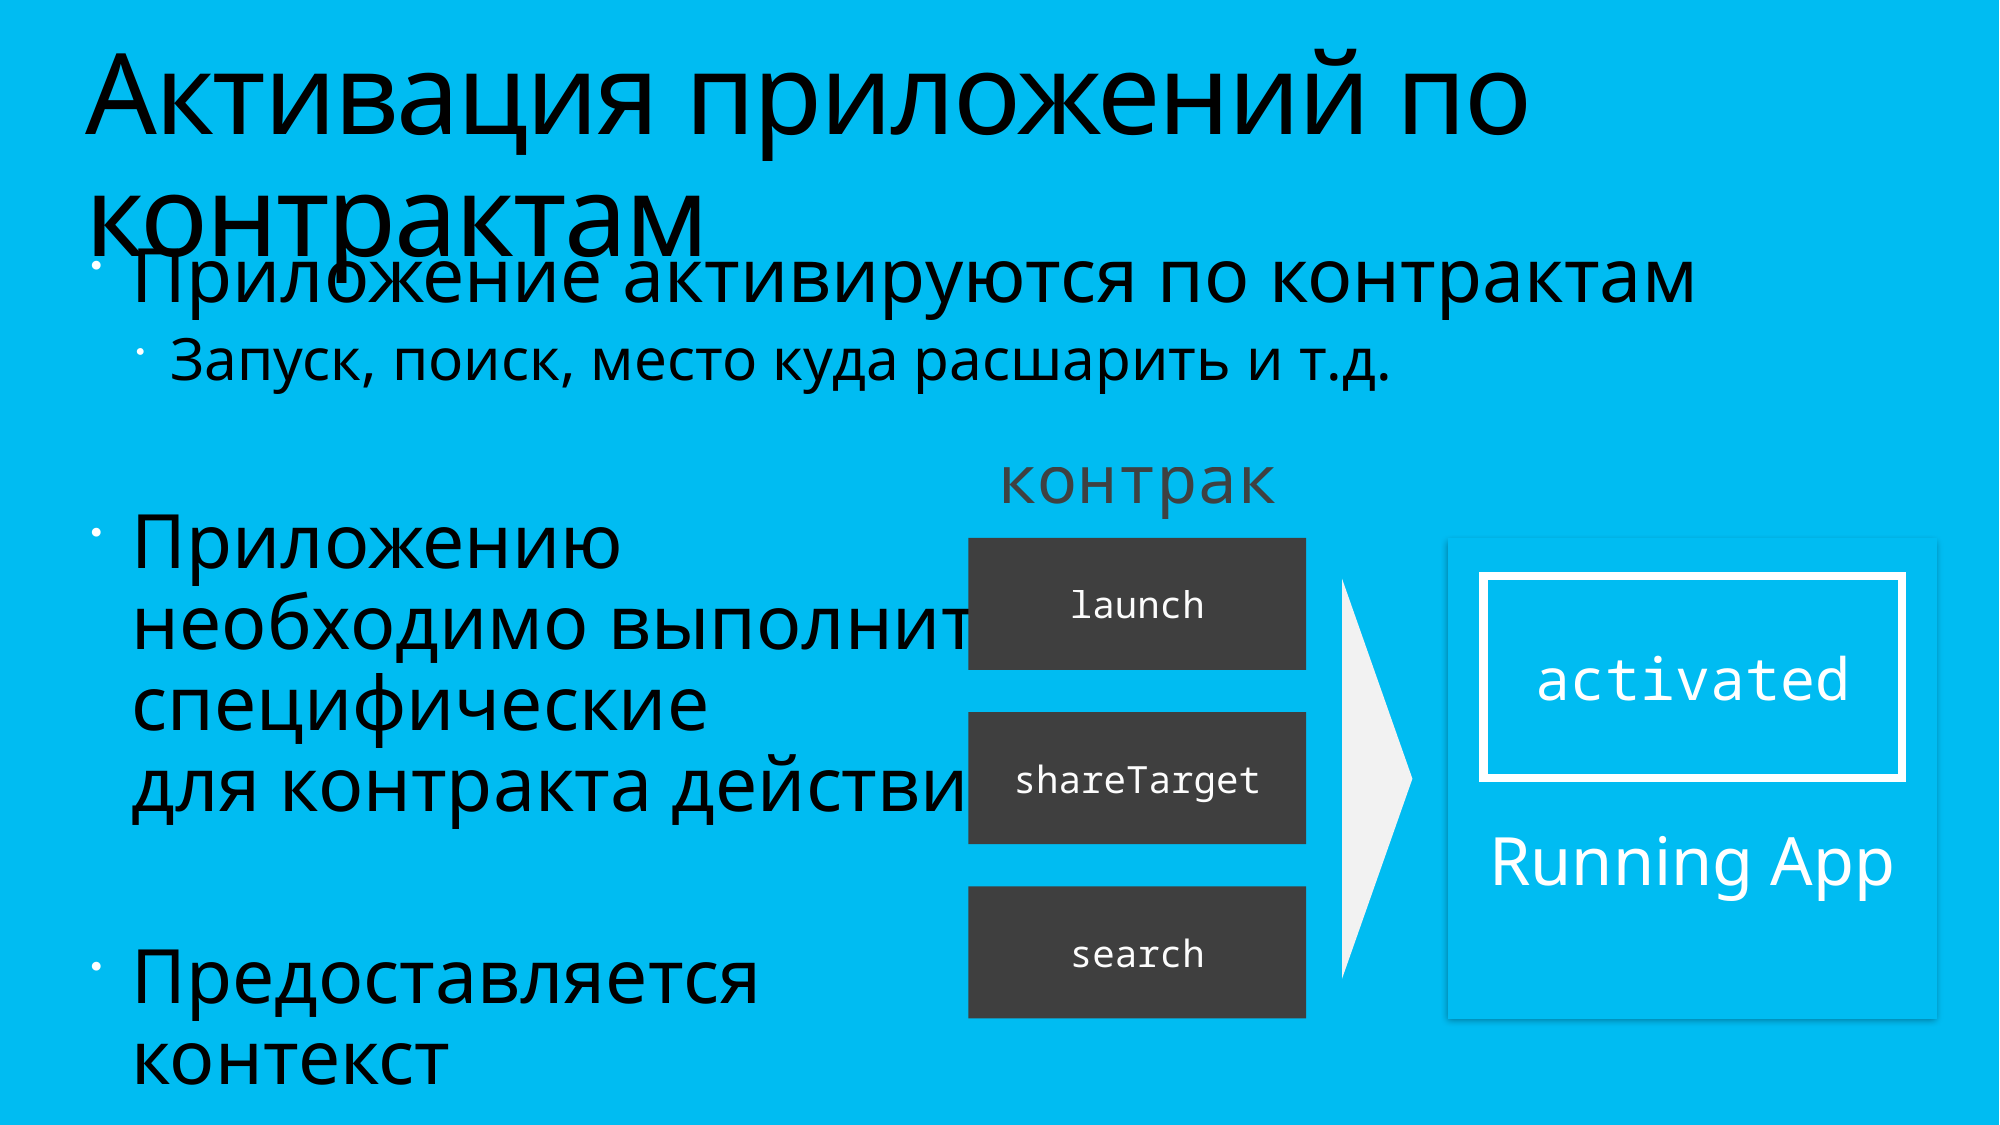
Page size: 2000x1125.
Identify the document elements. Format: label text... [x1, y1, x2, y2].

picture [134, 772, 172, 824]
picture [107, 197, 137, 237]
picture [273, 593, 307, 648]
picture [175, 691, 206, 729]
picture [720, 771, 752, 810]
picture [505, 690, 537, 729]
picture [222, 772, 252, 810]
picture [355, 609, 390, 648]
picture [323, 963, 358, 1002]
picture [139, 610, 171, 648]
picture [616, 610, 647, 648]
picture [495, 610, 535, 648]
picture [287, 772, 291, 810]
picture [477, 197, 507, 237]
picture [348, 1045, 352, 1083]
picture [520, 545, 539, 567]
picture [440, 963, 470, 1002]
picture [466, 197, 473, 237]
picture [723, 964, 753, 1002]
picture [401, 196, 447, 237]
picture [651, 964, 681, 1002]
picture [140, 545, 144, 567]
picture [671, 197, 698, 237]
picture [223, 1045, 255, 1083]
picture [368, 963, 395, 1002]
picture [312, 691, 344, 729]
picture [944, 610, 968, 648]
picture [329, 545, 364, 567]
picture [717, 610, 748, 648]
picture [853, 610, 885, 648]
picture [427, 545, 459, 567]
picture [217, 197, 267, 237]
picture [146, 1045, 166, 1083]
picture [383, 1044, 410, 1083]
picture [548, 690, 575, 729]
picture [844, 772, 874, 810]
picture [522, 964, 556, 1002]
picture [900, 610, 932, 648]
picture [194, 545, 227, 585]
picture [615, 771, 645, 810]
picture [237, 963, 269, 1002]
picture [357, 674, 401, 747]
picture [568, 545, 617, 567]
picture [240, 545, 259, 567]
picture [264, 691, 301, 743]
picture [338, 196, 389, 237]
picture [355, 1045, 375, 1083]
picture [371, 772, 403, 810]
picture [885, 772, 916, 810]
picture [402, 964, 432, 1002]
picture [174, 1044, 209, 1083]
picture [498, 771, 528, 810]
picture [136, 690, 163, 729]
picture [610, 963, 642, 1002]
picture [811, 771, 838, 810]
picture [173, 545, 177, 567]
picture [567, 964, 597, 1002]
picture [194, 963, 227, 1020]
picture [672, 690, 704, 729]
list Приложение активируются по контрактам Запуск, поиск, место куда расшарить и т.д. Приложению необходимо выполнить специфические для контракта действия Предоставляется контекст [85, 237, 1914, 545]
picture [277, 964, 315, 1016]
picture [394, 545, 398, 567]
picture [485, 964, 516, 1002]
picture [770, 755, 794, 764]
picture [177, 772, 211, 810]
picture [372, 545, 391, 567]
picture [282, 545, 296, 567]
picture [280, 197, 326, 237]
picture [543, 772, 547, 810]
picture [928, 772, 960, 810]
picture [414, 772, 444, 810]
picture [148, 196, 201, 237]
picture [594, 691, 614, 729]
picture [315, 610, 346, 648]
picture [401, 545, 421, 567]
picture [626, 691, 658, 729]
picture [548, 609, 583, 648]
picture [688, 963, 715, 1002]
picture [454, 771, 487, 828]
picture [577, 772, 607, 810]
picture [761, 609, 796, 648]
picture [674, 772, 712, 824]
picture [447, 610, 479, 648]
picture [96, 197, 103, 237]
picture [517, 197, 563, 237]
picture [266, 1045, 296, 1083]
picture [414, 691, 446, 729]
picture [398, 610, 436, 662]
picture [636, 197, 662, 237]
picture [765, 772, 797, 810]
picture [472, 545, 504, 567]
picture [659, 610, 688, 648]
title Активация приложений по контрактам [85, 37, 1914, 161]
picture [184, 609, 216, 648]
picture [803, 610, 837, 648]
picture [312, 545, 316, 567]
picture [550, 772, 570, 810]
picture [219, 690, 251, 729]
picture [571, 196, 617, 237]
picture [303, 1044, 335, 1083]
picture [139, 1045, 143, 1083]
picture [417, 1045, 447, 1083]
picture [323, 771, 358, 810]
picture [294, 772, 314, 810]
picture [140, 951, 177, 1002]
picture [698, 610, 702, 648]
picture [461, 691, 492, 729]
picture [226, 609, 261, 648]
picture [587, 691, 591, 729]
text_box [968, 429, 1938, 1019]
